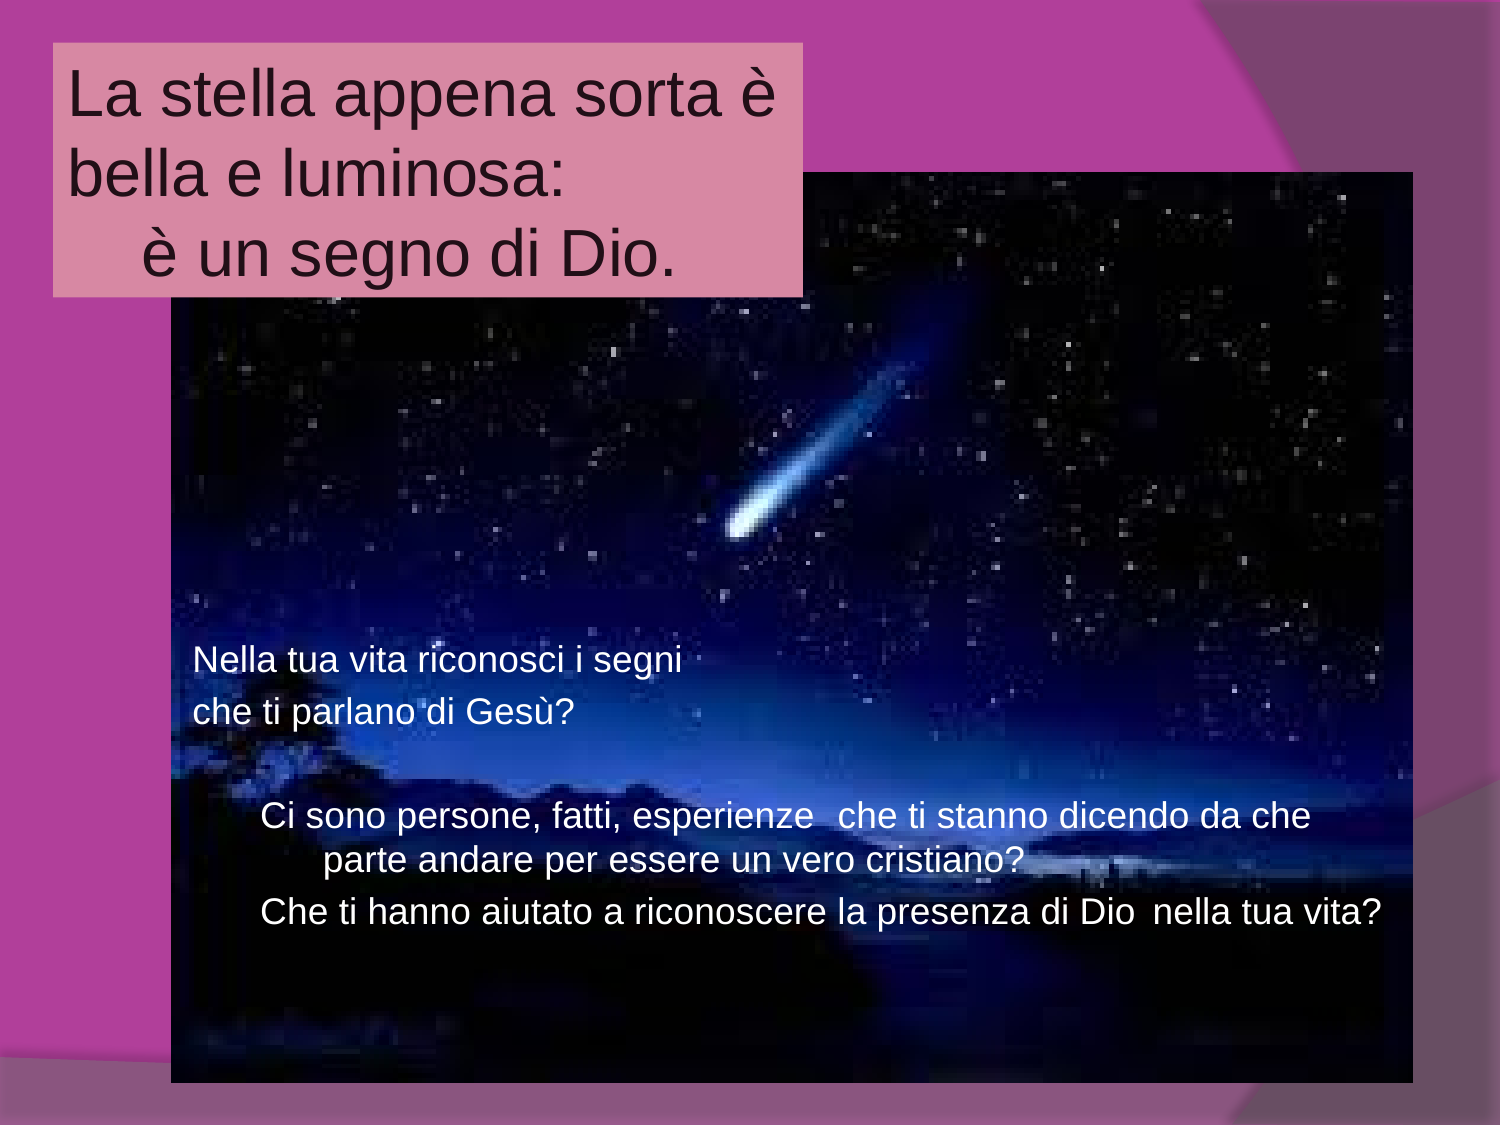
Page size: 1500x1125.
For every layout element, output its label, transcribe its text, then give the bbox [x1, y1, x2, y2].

text_box La stella appena sorta è bella e luminosa: è un segno di Dio. [53, 42, 803, 298]
picture [170, 172, 1413, 1083]
